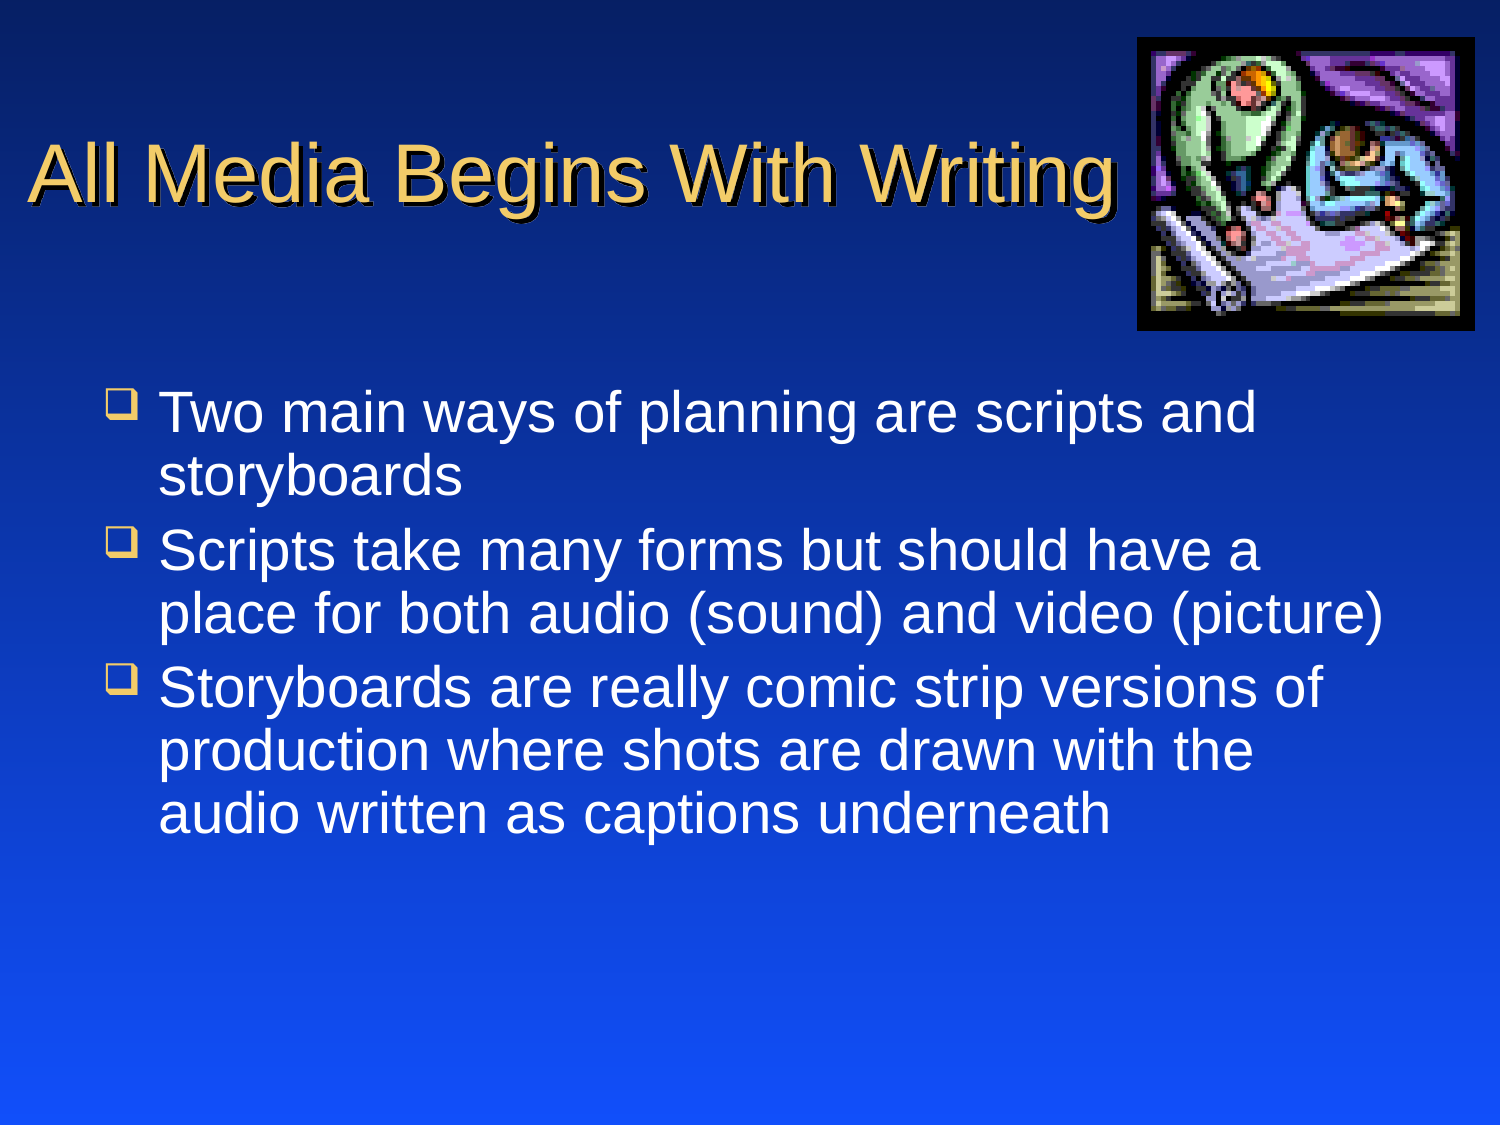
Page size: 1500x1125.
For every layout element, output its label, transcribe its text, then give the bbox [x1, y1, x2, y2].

title All Media Begins With Writing [11, 86, 1132, 251]
list Two main ways of planning are scripts and storyboards Scripts take many forms but should have a place for both audio (sound) and video (picture) Storyboards are really comic strip versions of production where shots are drawn with the audio written as captions underneath [86, 374, 1414, 1051]
picture [1137, 37, 1476, 331]
